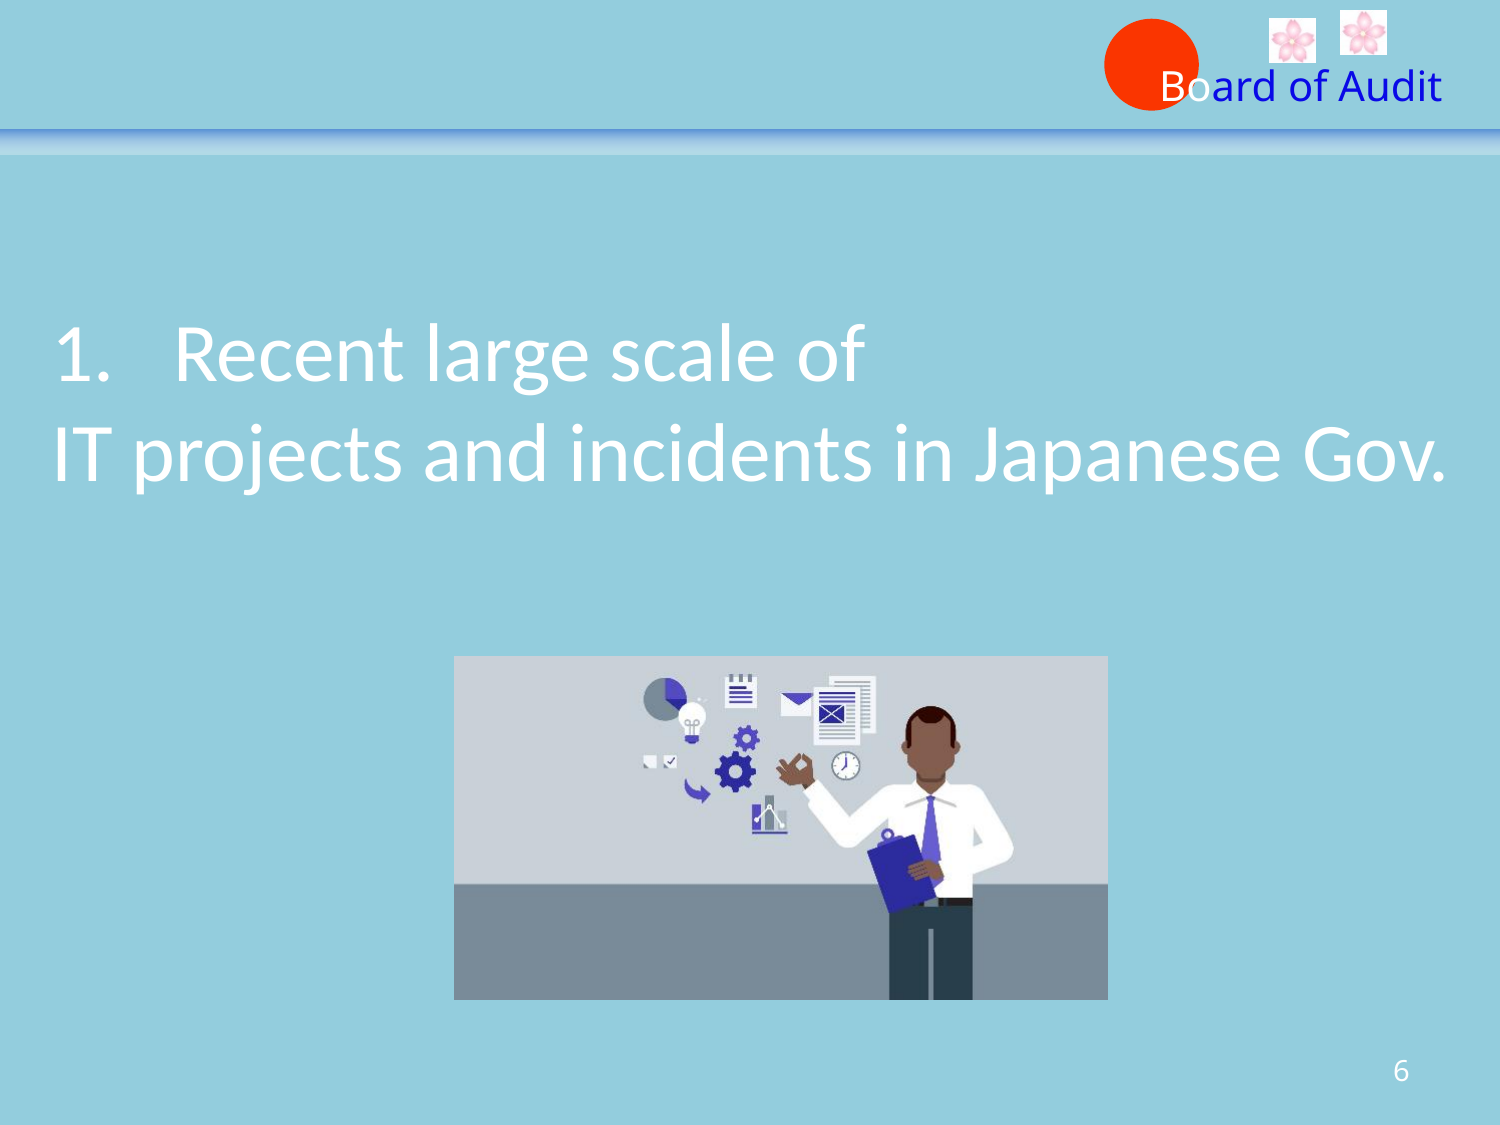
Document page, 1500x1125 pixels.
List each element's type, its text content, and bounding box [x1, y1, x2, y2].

slide_number 6 [1074, 1042, 1425, 1103]
picture [1269, 18, 1316, 63]
picture [1340, 10, 1387, 55]
picture [454, 656, 1108, 1000]
text_box Recent large scale of IT projects and incidents in Japanese Gov. [36, 290, 1467, 506]
